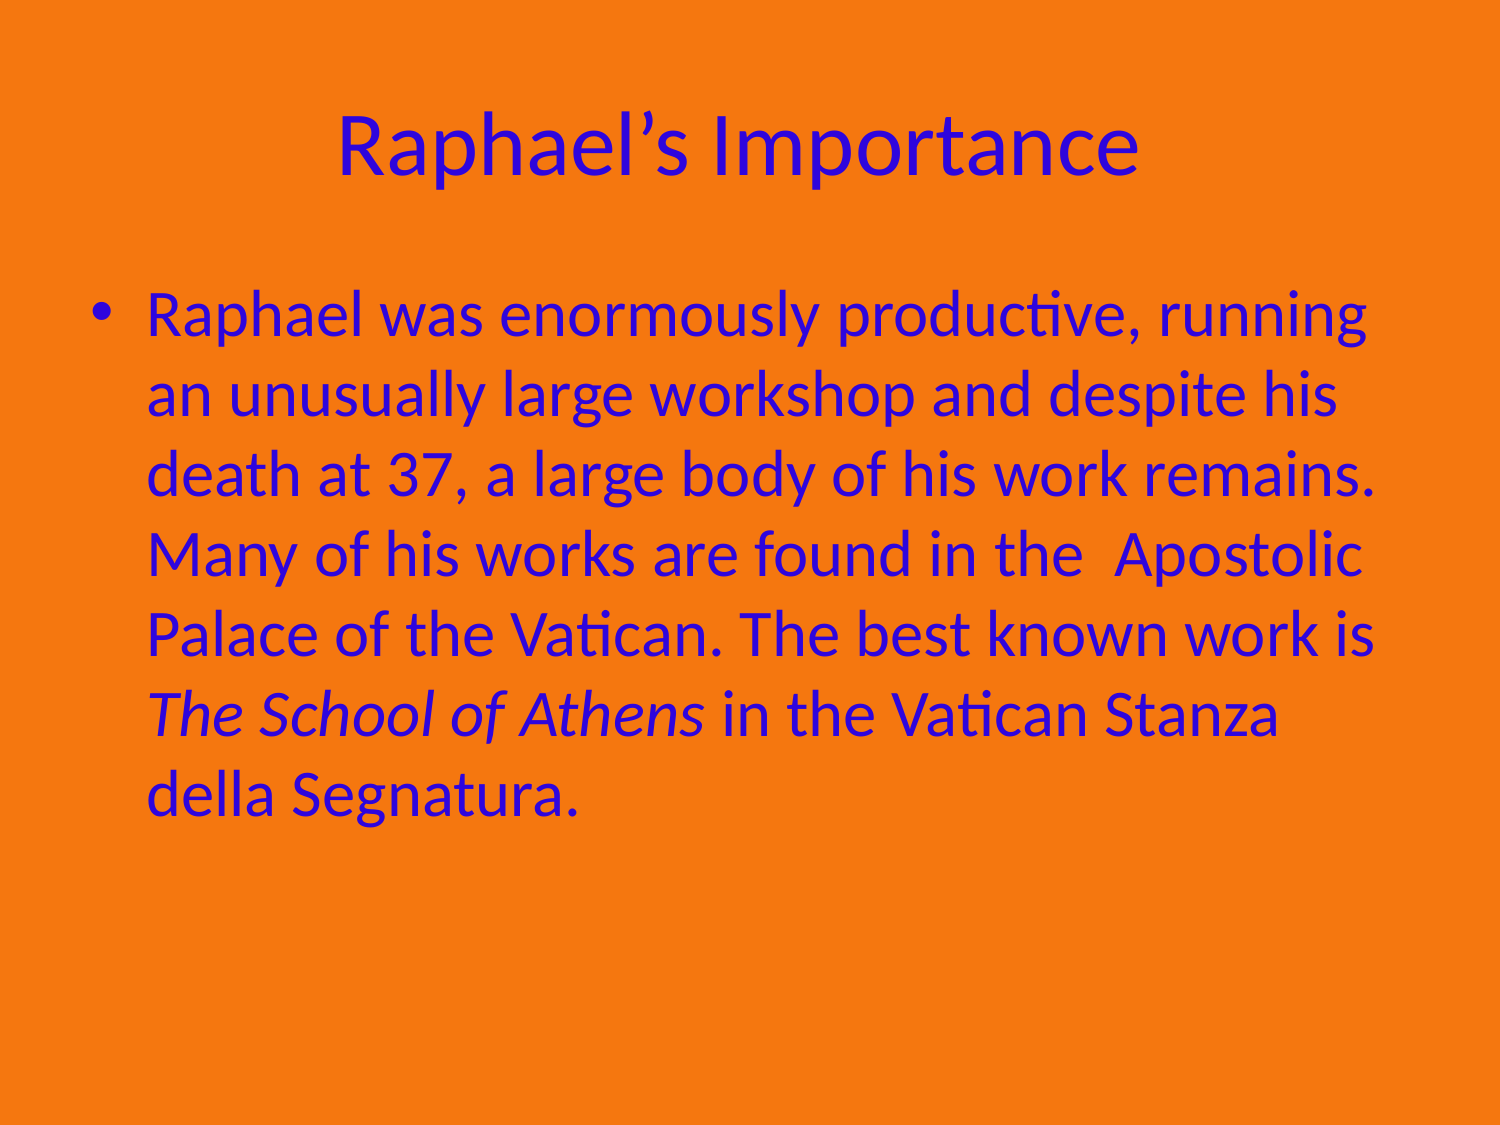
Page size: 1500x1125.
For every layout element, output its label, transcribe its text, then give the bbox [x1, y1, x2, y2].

list Raphael was enormously productive, running an unusually large workshop and despite his death at 37, a large body of his work remains. Many of his works are found in the Apostolic Palace of the Vatican. The best known work is The School of Athens in the Vatican Stanza della Segnatura. [75, 262, 1425, 1005]
title Raphael’s Importance [75, 45, 1425, 233]
